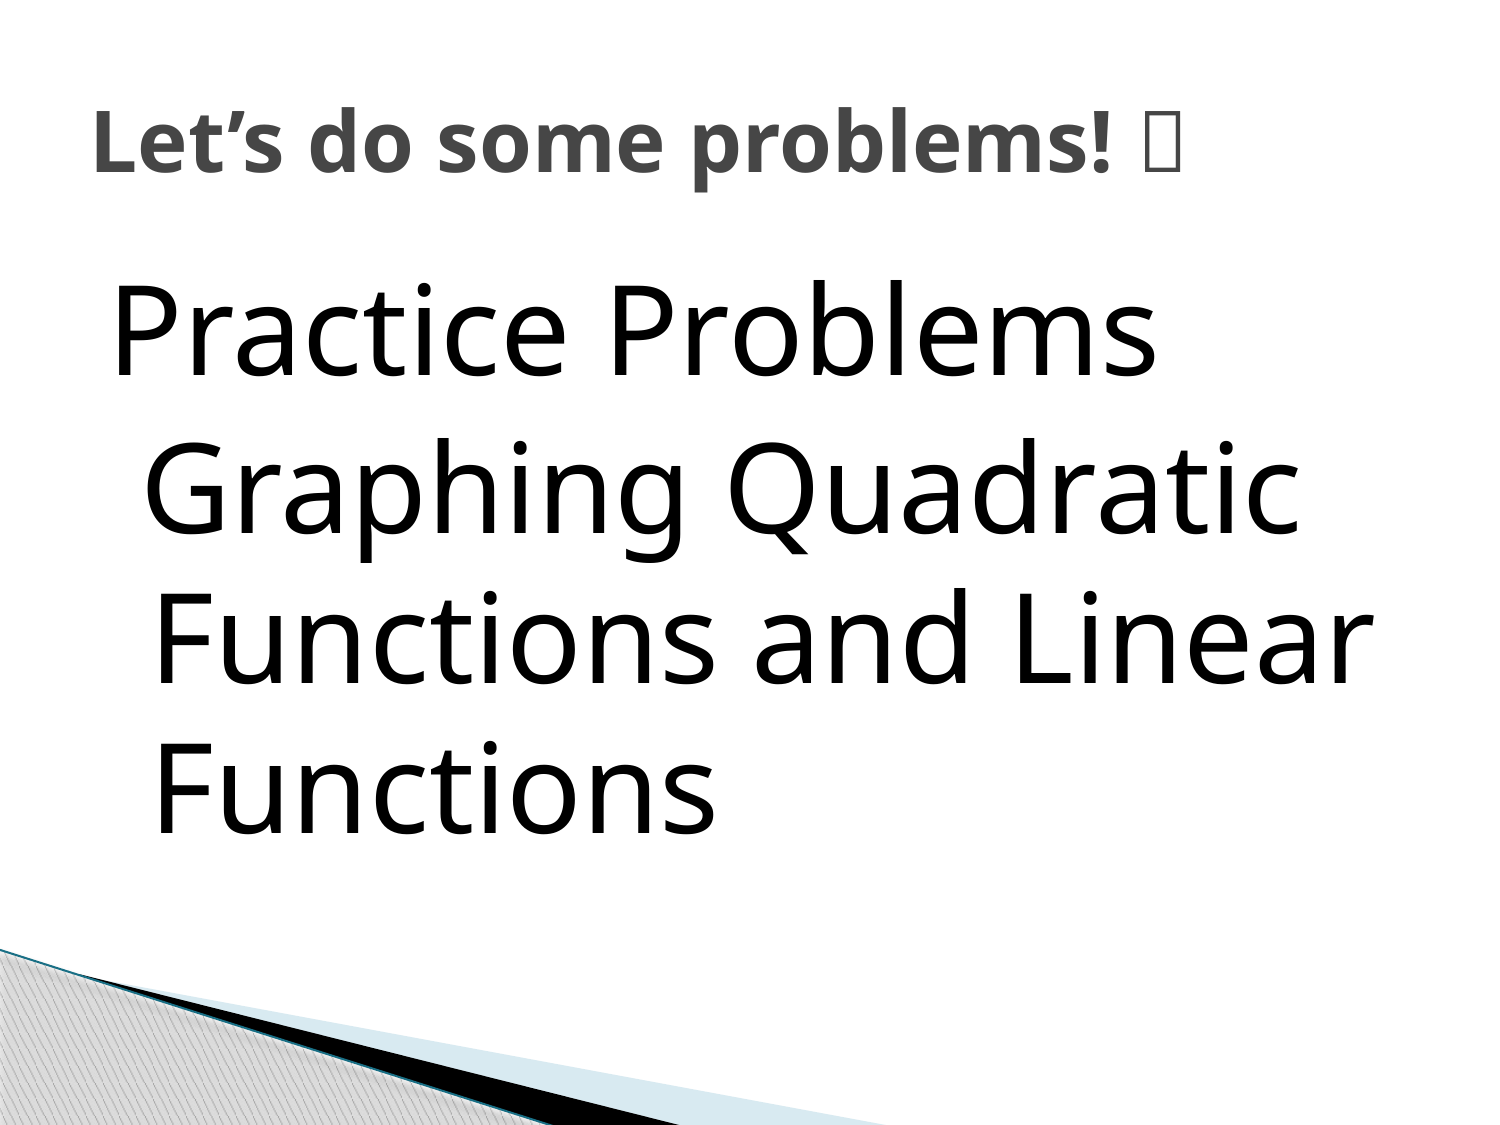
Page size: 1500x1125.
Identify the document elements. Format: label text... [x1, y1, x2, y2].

title Let’s do some problems!  [75, 45, 1425, 233]
list Practice Problems Graphing Quadratic Functions and Linear Functions [74, 242, 1426, 986]
